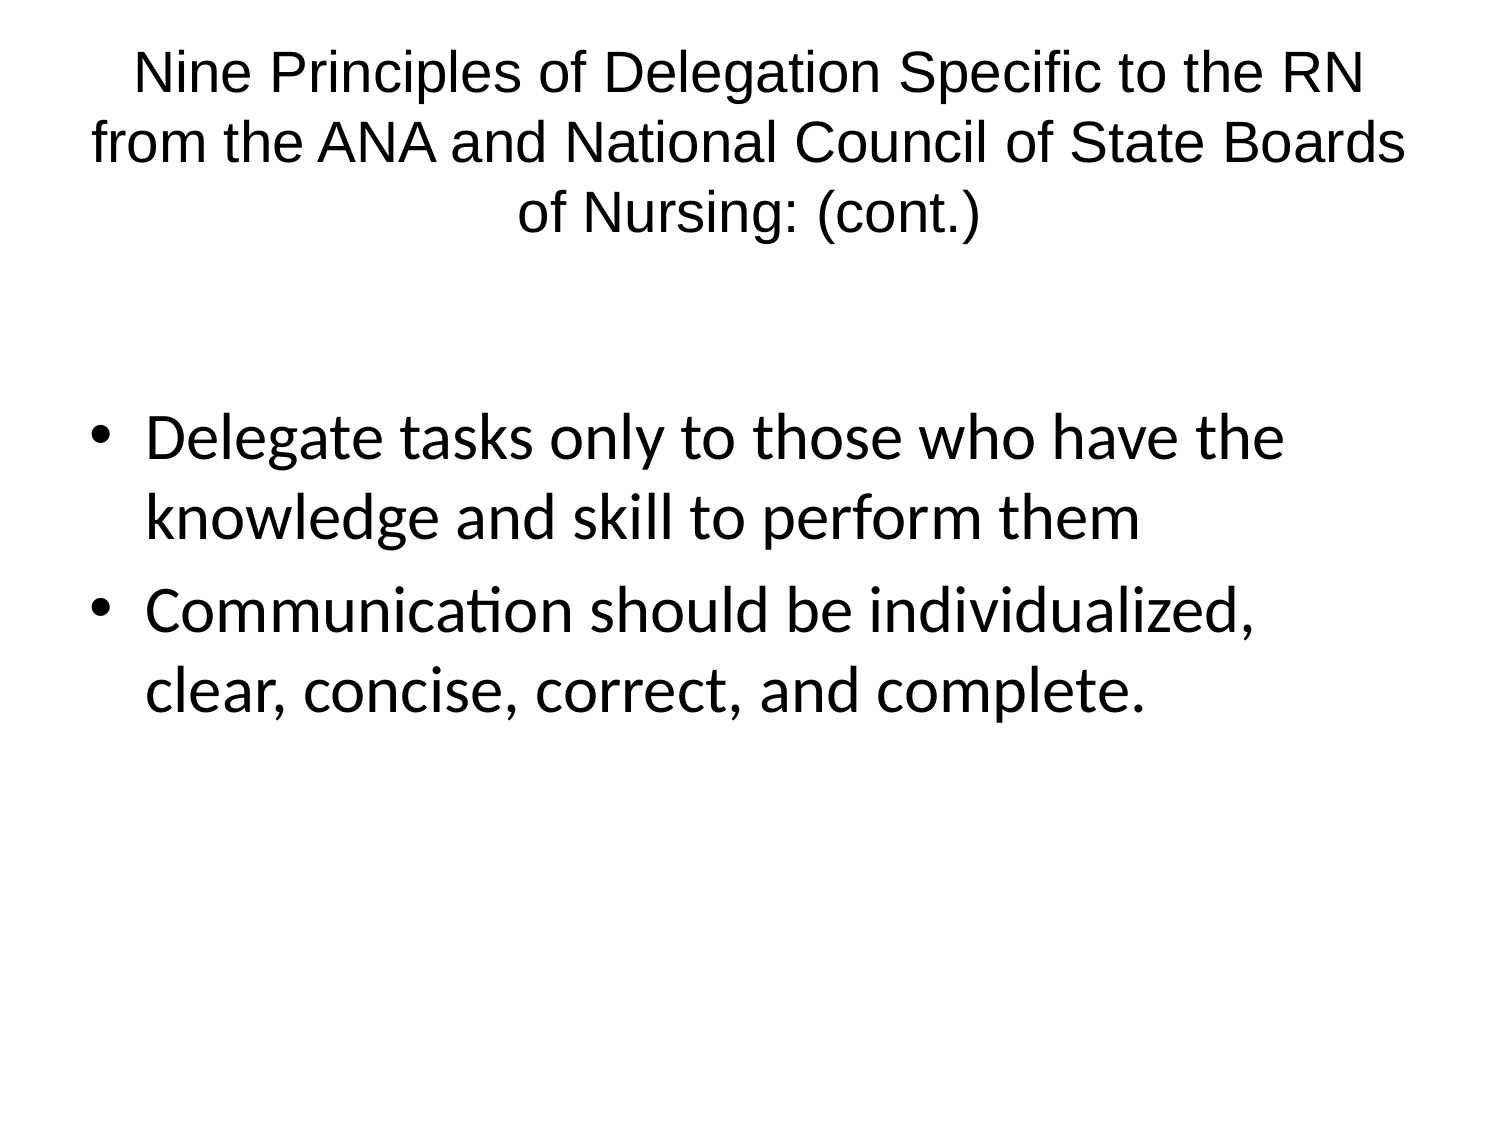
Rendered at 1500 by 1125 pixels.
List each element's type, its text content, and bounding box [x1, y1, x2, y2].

title Nine Principles of Delegation Specific to the RN from the ANA and National Council of State Boards of Nursing: (cont.) [74, 44, 1426, 233]
list Delegate tasks only to those who have the knowledge and skill to perform them Communication should be individualized, clear, concise, correct, and complete. [73, 385, 1425, 1125]
